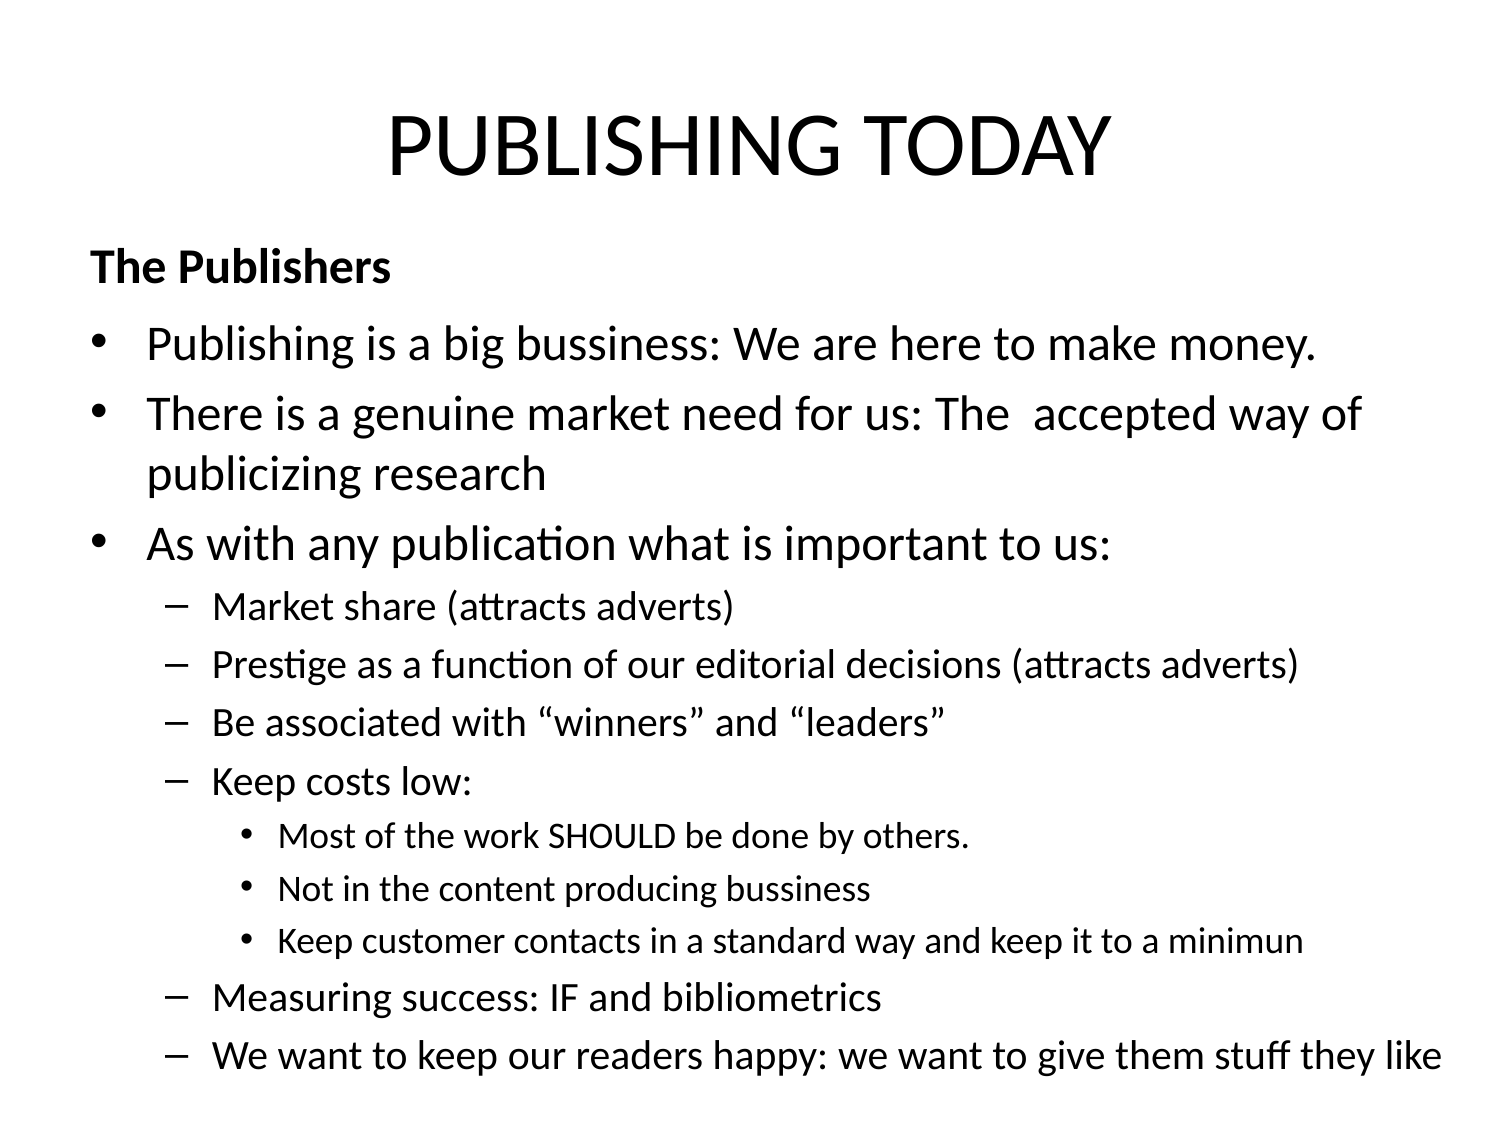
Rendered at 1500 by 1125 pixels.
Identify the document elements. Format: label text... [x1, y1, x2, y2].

list The Publishers [75, 196, 738, 302]
title PUBLISHING TODAY [75, 45, 1425, 233]
list Publishing is a big bussiness: We are here to make money. There is a genuine market need for us: The accepted way of publicizing research As with any publication what is important to us: Market share (attracts adverts) Prestige as a function of our editorial decisions (attracts adverts) Be associated with “winners” and “leaders” Keep costs low: Most of the work SHOULD be done by others. Not in the content producing bussiness Keep customer contacts in a standard way and keep it to a minimun Measuring success: IF and bibliometrics We want to keep our readers happy: we want to give them stuff they like [75, 302, 1459, 951]
